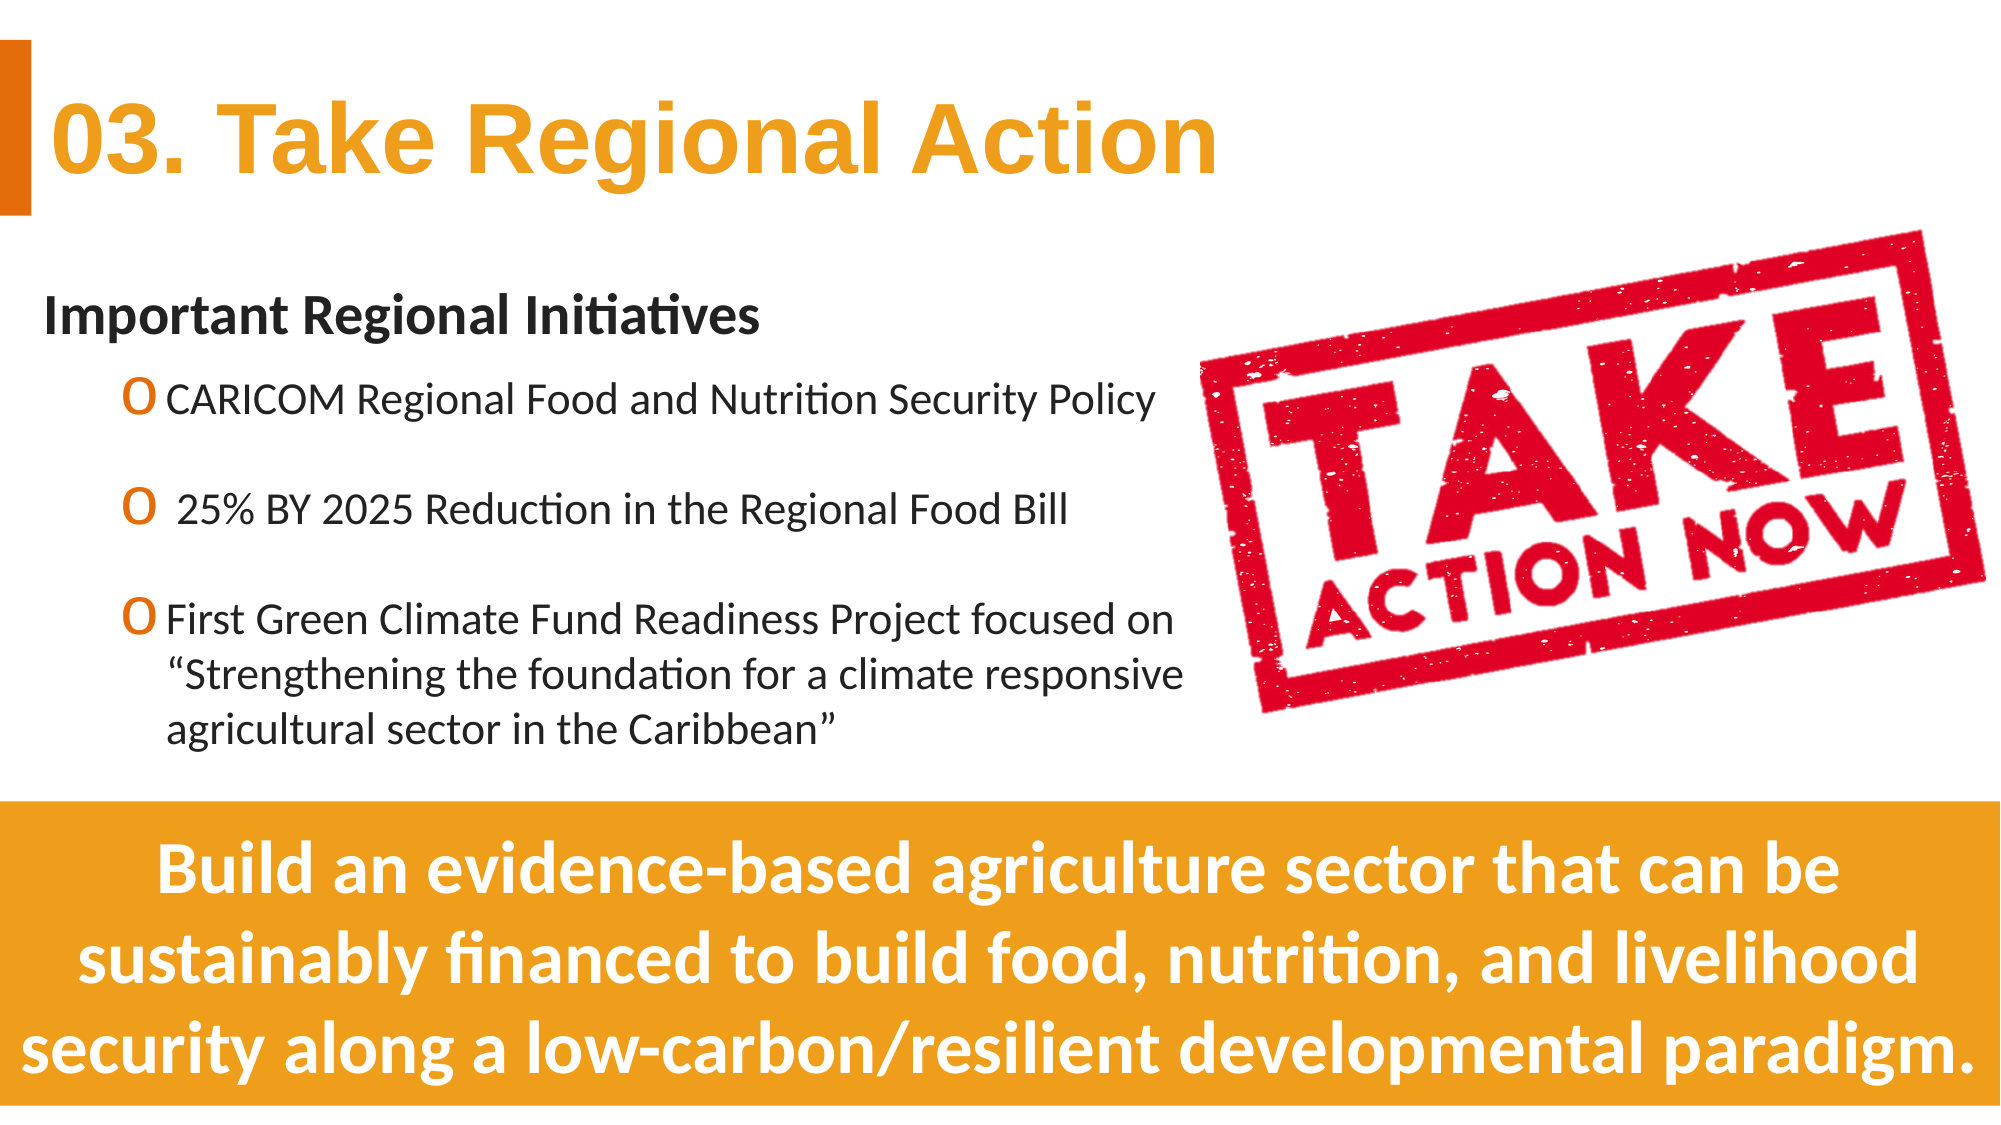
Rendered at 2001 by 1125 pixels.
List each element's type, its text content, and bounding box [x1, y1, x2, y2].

picture [1192, 218, 2000, 720]
text_box 03. Take Regional Action [29, 65, 1242, 201]
text_box Build an evidence-based agriculture sector that can be sustainably financed to build food, nutrition, and livelihood security along a low-carbon/resilient developmental paradigm. [0, 800, 2000, 1107]
text_box Important Regional Initiatives CARICOM Regional Food and Nutrition Security Policy 25% BY 2025 Reduction in the Regional Food Bill First Green Climate Fund Readiness Project focused on “Strengthening the foundation for a climate responsive agricultural sector in the Caribbean” [29, 268, 1242, 761]
